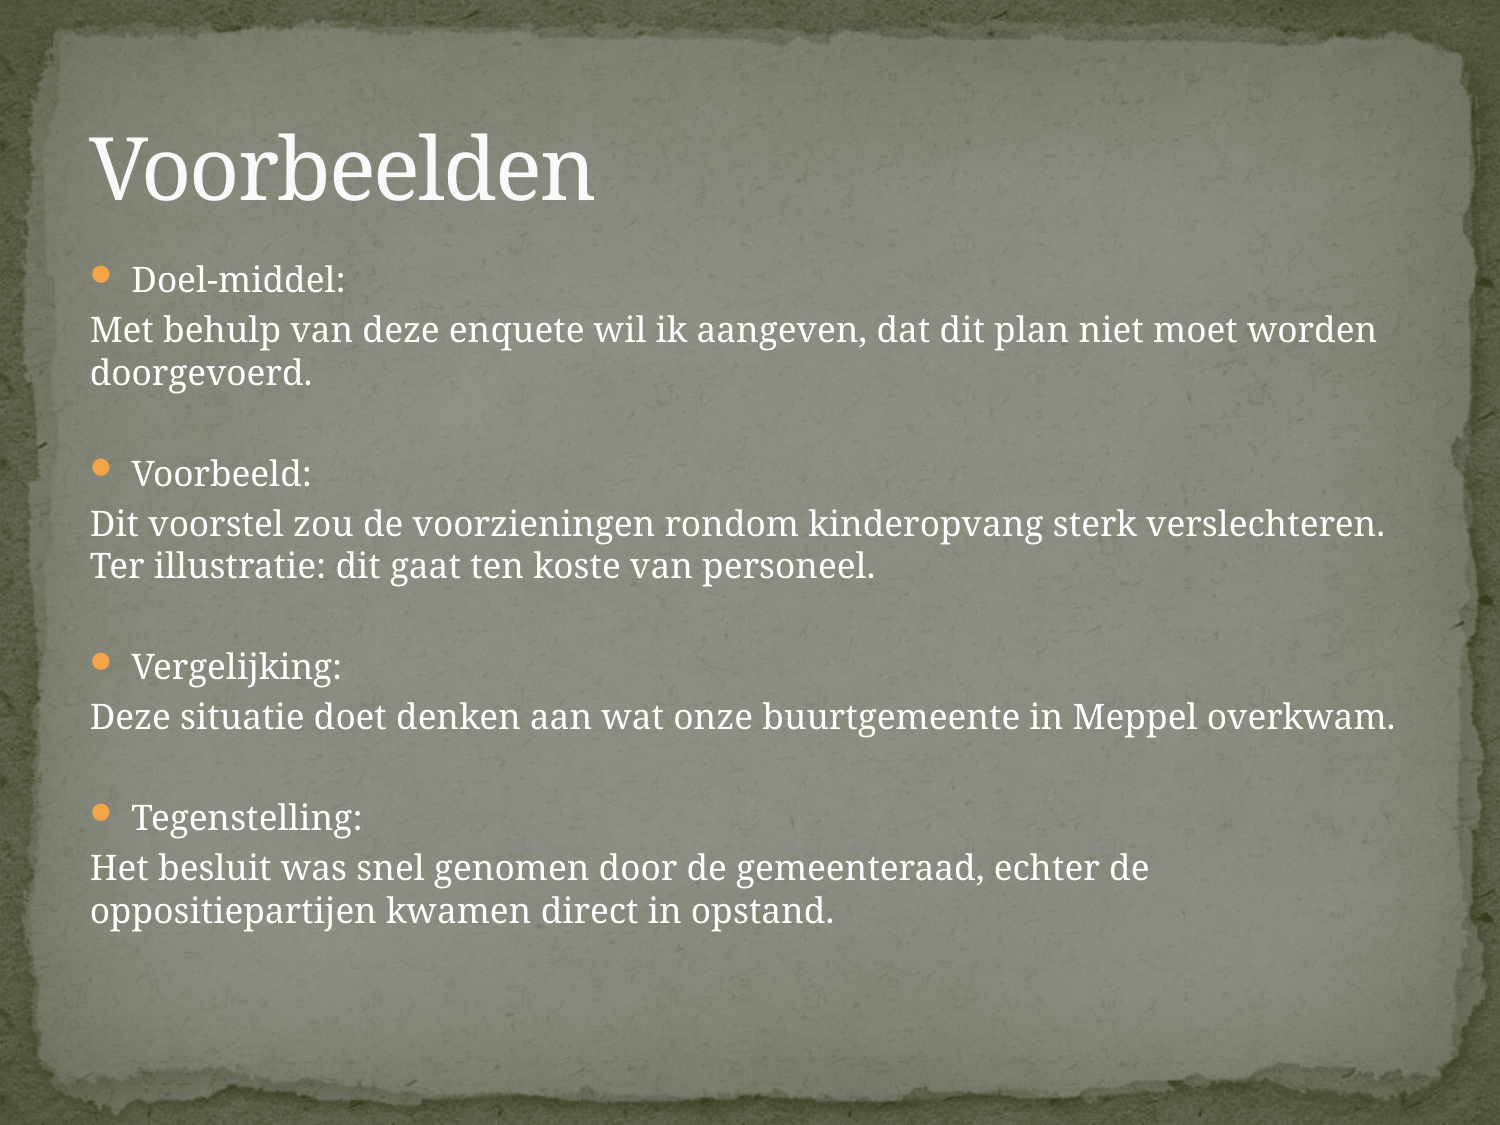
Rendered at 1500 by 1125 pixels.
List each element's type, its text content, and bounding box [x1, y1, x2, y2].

list Doel-middel: Met behulp van deze enquete wil ik aangeven, dat dit plan niet moet worden doorgevoerd. Voorbeeld: Dit voorstel zou de voorzieningen rondom kinderopvang sterk verslechteren. Ter illustratie: dit gaat ten koste van personeel. Vergelijking: Deze situatie doet denken aan wat onze buurtgemeente in Meppel overkwam. Tegenstelling: Het besluit was snel genomen door de gemeenteraad, echter de oppositiepartijen kwamen direct in opstand. [75, 249, 1425, 1000]
title Voorbeelden [74, 24, 1425, 225]
